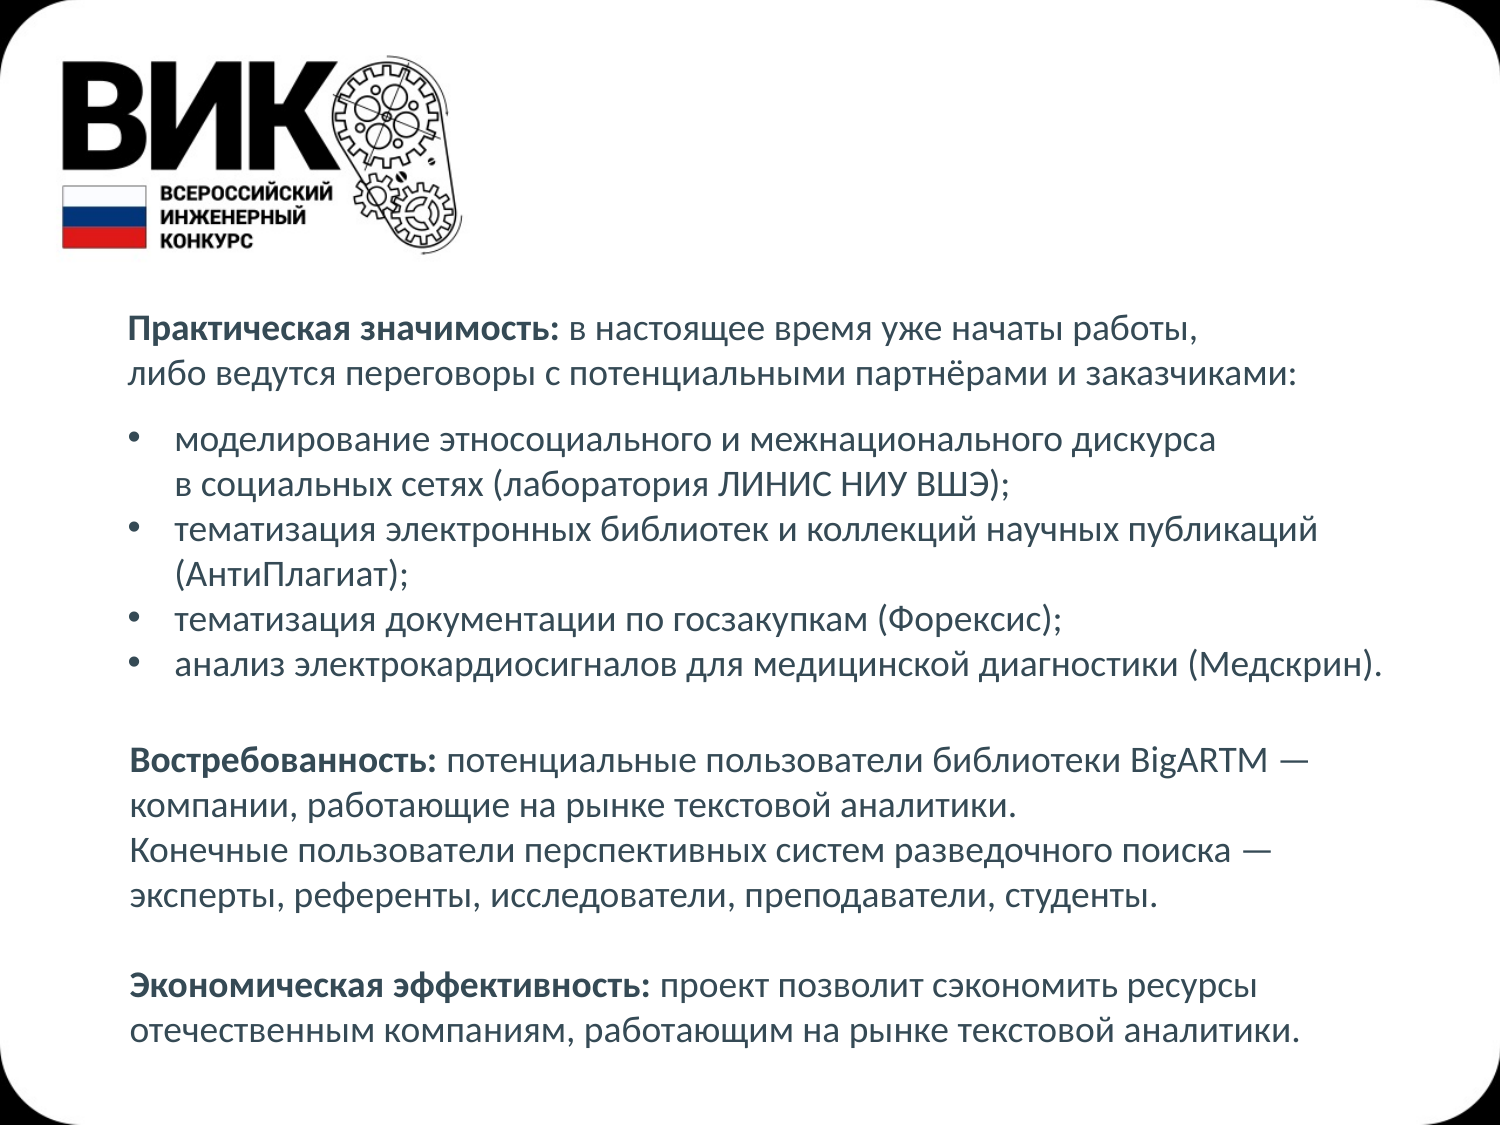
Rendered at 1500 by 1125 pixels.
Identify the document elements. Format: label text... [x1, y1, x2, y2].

text_box моделирование этносоциального и межнационального дискурса в социальных сетях (лаборатория ЛИНИС НИУ ВШЭ); тематизация электронных библиотек и коллекций научных публикаций (АнтиПлагиат); тематизация документации по госзакупкам (Форексис); анализ электрокардиосигналов для медицинской диагностики (Медскрин). [112, 406, 1415, 670]
text_box Востребованность: потенциальные пользователи библиотеки BigARTM —компании, работающие на рынке текстовой аналитики. Конечные пользователи перспективных систем разведочного поиска —эксперты, референты, исследователи, преподаватели, студенты. Экономическая эффективность: проект позволит сэкономить ресурсы отечественным компаниям, работающим на рынке текстовой аналитики. [114, 727, 1390, 1125]
title Практическая значимость: в настоящее время уже начаты работы, либо ведутся переговоры с потенциальными партнёрами и заказчиками: [112, 295, 1388, 406]
picture [0, 0, 1500, 1125]
